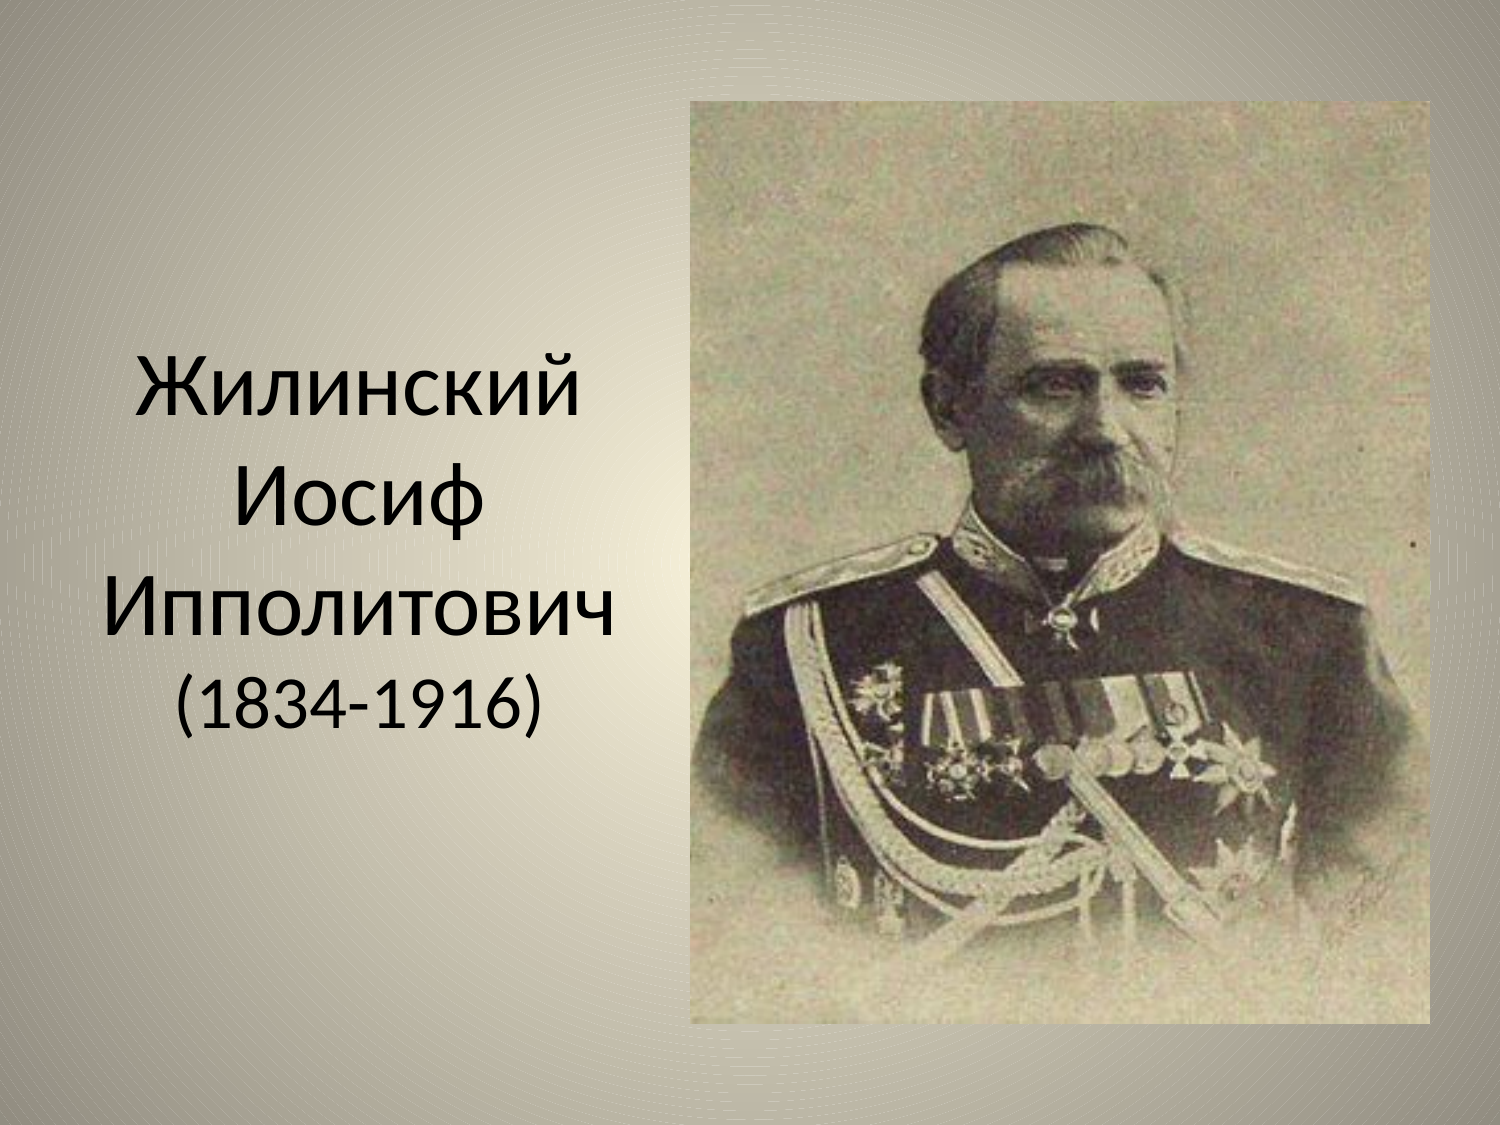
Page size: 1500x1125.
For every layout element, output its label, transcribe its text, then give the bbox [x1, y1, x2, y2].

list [690, 101, 1430, 1024]
title Жилинский Иосиф Ипполитович (1834-1916) [75, 45, 644, 1024]
